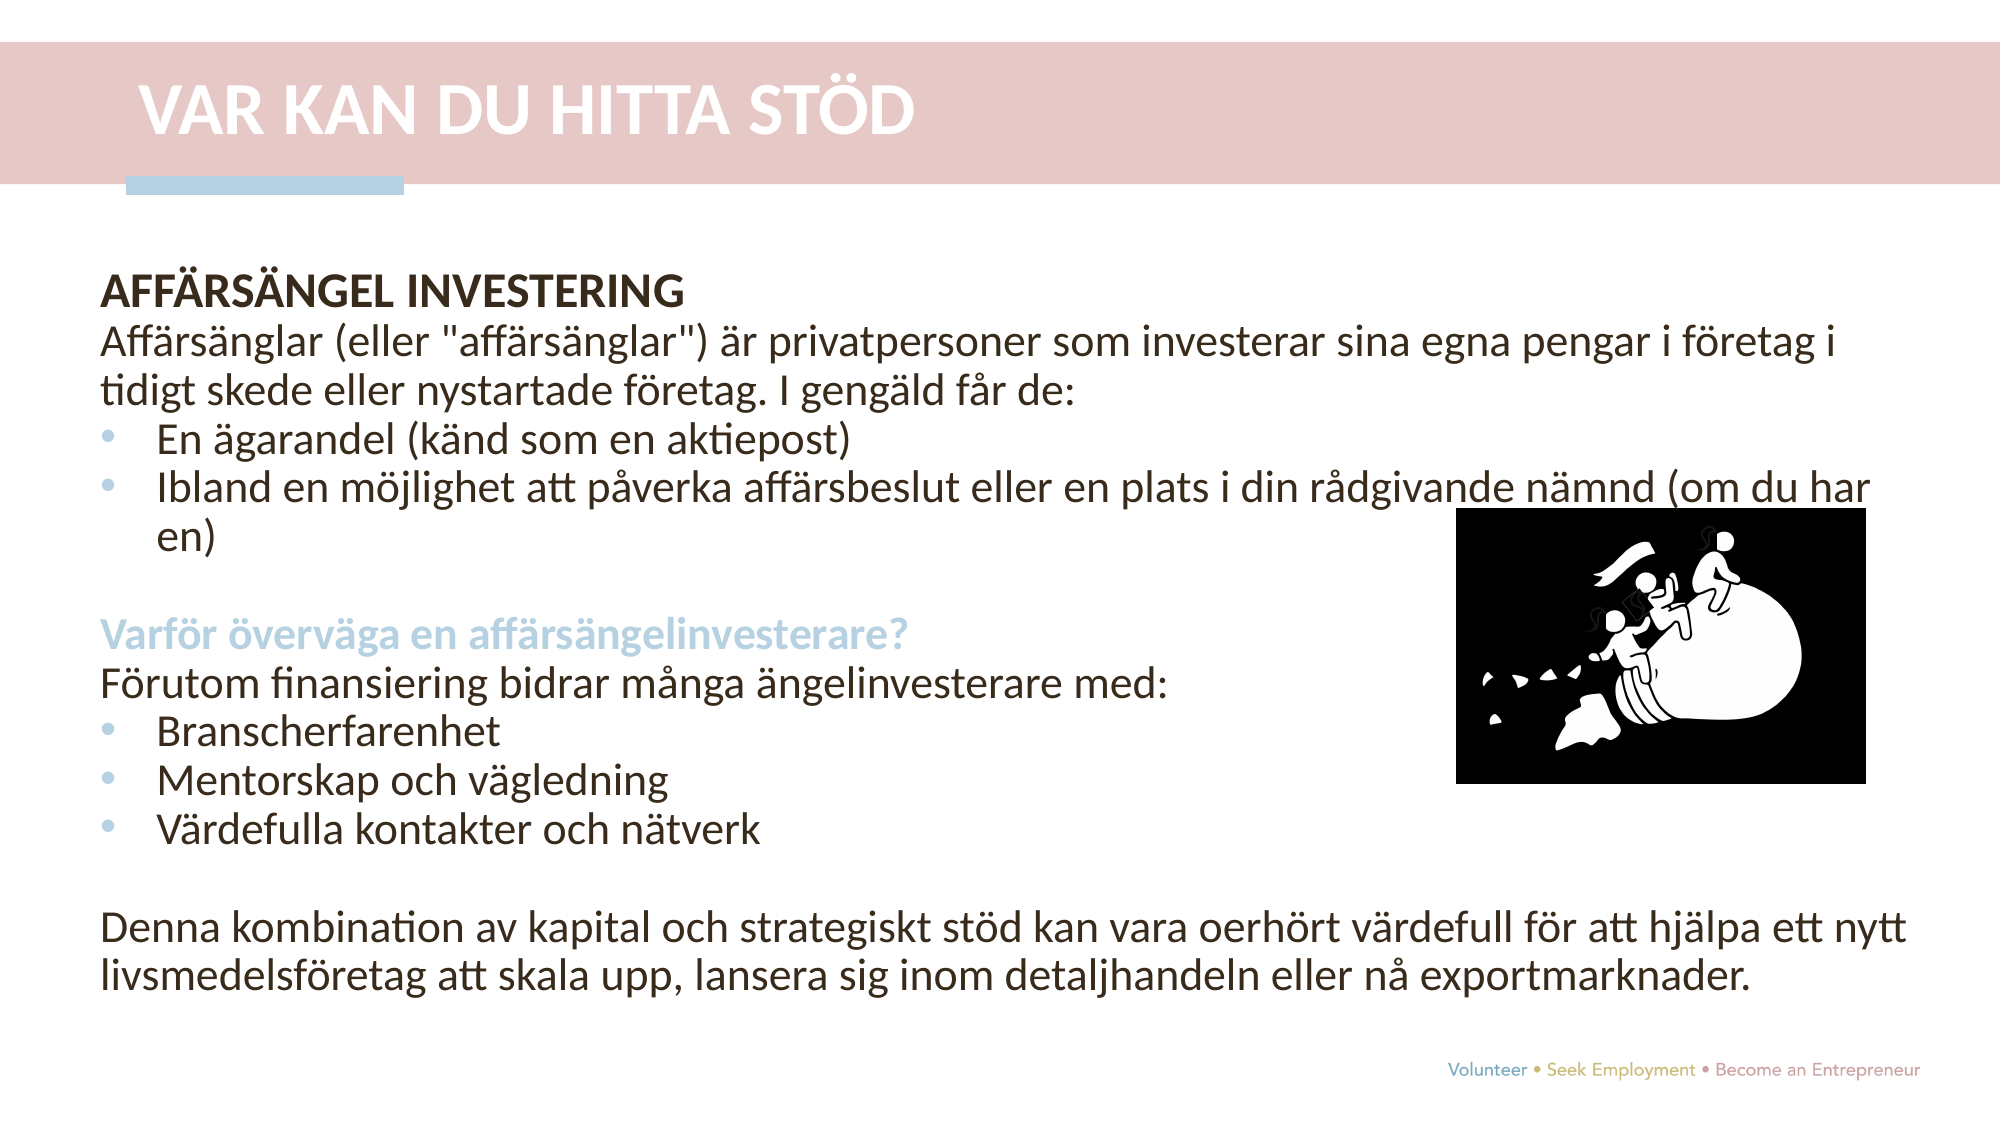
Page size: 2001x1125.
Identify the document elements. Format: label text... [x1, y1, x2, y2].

picture [1418, 1046, 1971, 1103]
list VAR KAN DU HITTA STÖD [123, 51, 1913, 170]
text_box AFFÄRSÄNGEL INVESTERING Affärsänglar (eller "affärsänglar") är privatpersoner som investerar sina egna pengar i företag i tidigt skede eller nystartade företag. I gengäld får de: En ägarandel (känd som en aktiepost) Ibland en möjlighet att påverka affärsbeslut eller en plats i din rådgivande nämnd (om du har en) Varför överväga en affärsängelinvesterare? Förutom finansiering bidrar många ängelinvesterare med: Branscherfarenhet Mentorskap och vägledning Värdefulla kontakter och nätverk Denna kombination av kapital och strategiskt stöd kan vara oerhört värdefull för att hjälpa ett nytt livsmedelsföretag att skala upp, lansera sig inom detaljhandeln eller nå exportmarknader. [85, 260, 1939, 687]
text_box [1456, 508, 1866, 784]
